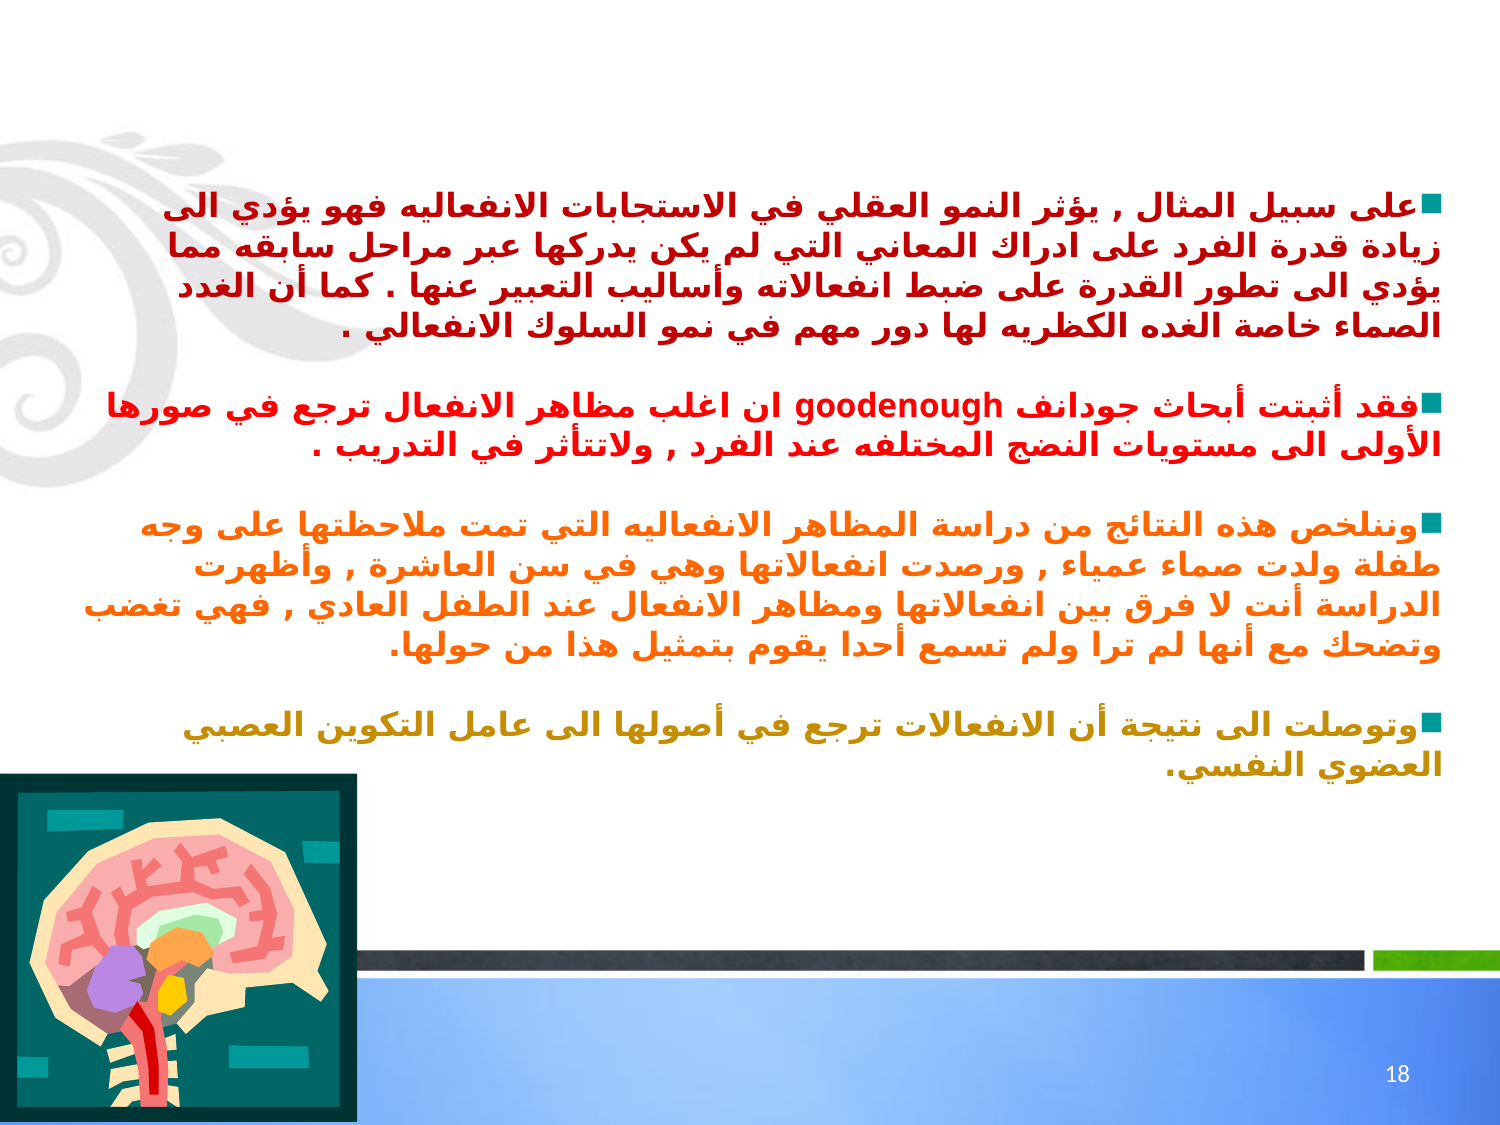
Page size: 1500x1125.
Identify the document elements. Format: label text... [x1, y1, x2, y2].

picture [0, 0, 1500, 1125]
text_box على سبيل المثال , يؤثر النمو العقلي في الاستجابات الانفعاليه فهو يؤدي الى زيادة قدرة الفرد على ادراك المعاني التي لم يكن يدركها عبر مراحل سابقه مما يؤدي الى تطور القدرة على ضبط انفعالاته وأساليب التعبير عنها . كما أن الغدد الصماء خاصة الغده الكظريه لها دور مهم في نمو السلوك الانفعالي . فقد أثبتت أبحاث جودانف goodenough ان اغلب مظاهر الانفعال ترجع في صورها الأولى الى مستويات النضج المختلفه عند الفرد , ولاتتأثر في التدريب . وننلخص هذه النتائج من دراسة المظاهر الانفعاليه التي تمت ملاحظتها على وجه طفلة ولدت صماء عمياء , ورصدت انفعالاتها وهي في سن العاشرة , وأظهرت الدراسة أنت لا فرق بين انفعالاتها ومظاهر الانفعال عند الطفل العادي , فهي تغضب وتضحك مع أنها لم ترا ولم تسمع أحدا يقوم بتمثيل هذا من حولها. وتوصلت الى نتيجة أن الانفعالات ترجع في أصولها الى عامل التكوين العصبي العضوي النفسي. [64, 176, 1459, 831]
slide_number 18 [1074, 1042, 1425, 1103]
